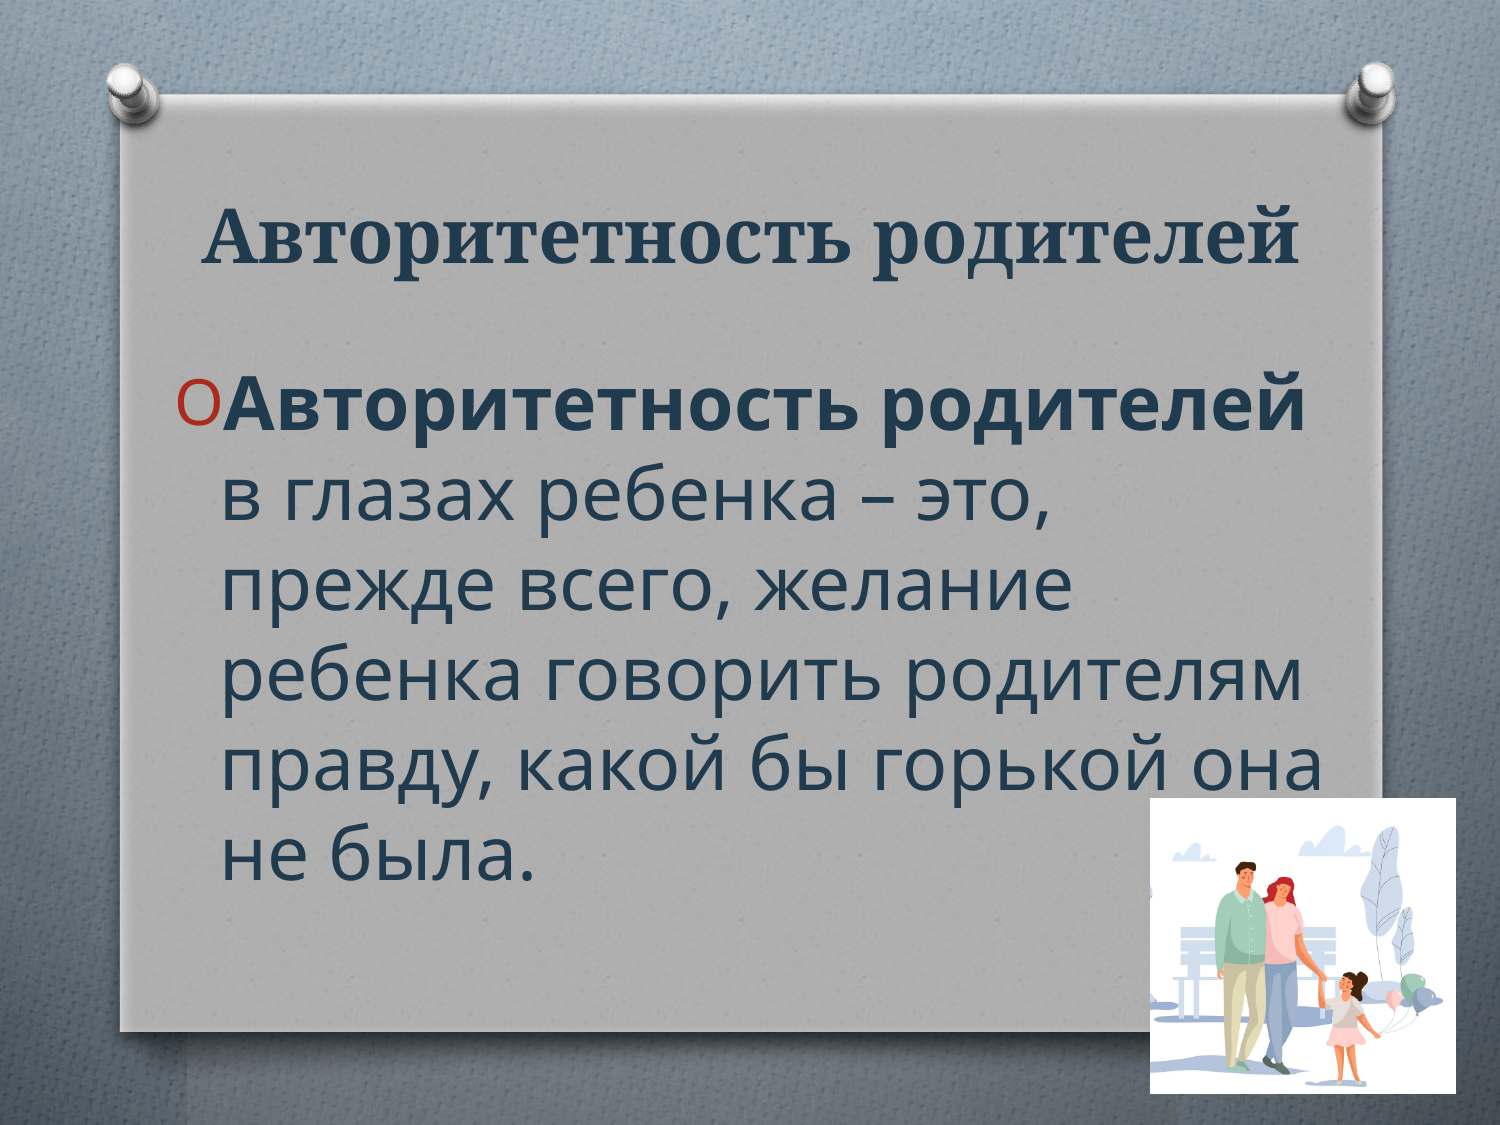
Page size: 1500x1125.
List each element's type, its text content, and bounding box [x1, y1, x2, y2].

picture [75, 29, 198, 153]
picture [1317, 35, 1439, 156]
title Авторитетность родителей [179, 134, 1323, 332]
picture [1149, 798, 1457, 1094]
list Авторитетность родителей в глазах ребенка – это, прежде всего, желание ребенка говорить родителям правду, какой бы горькой она не была. [159, 347, 1353, 939]
